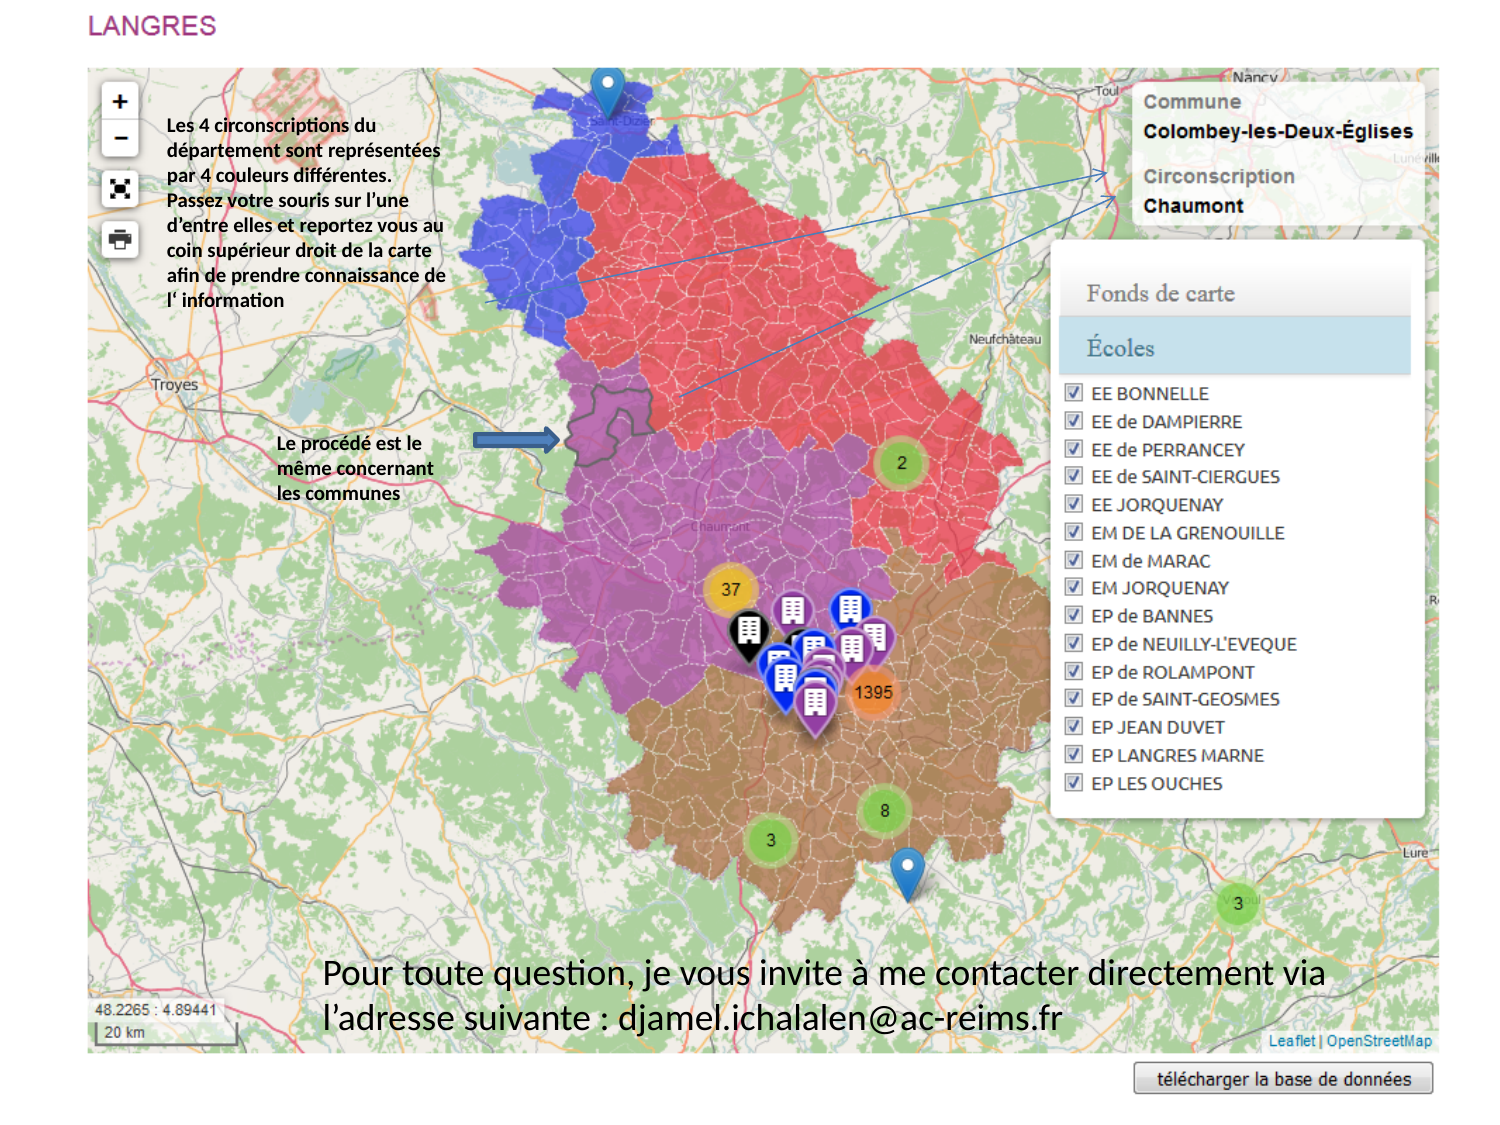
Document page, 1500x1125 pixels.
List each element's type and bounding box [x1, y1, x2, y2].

text_box [678, 195, 1117, 398]
picture [64, 0, 1466, 1115]
text_box [484, 172, 1108, 303]
